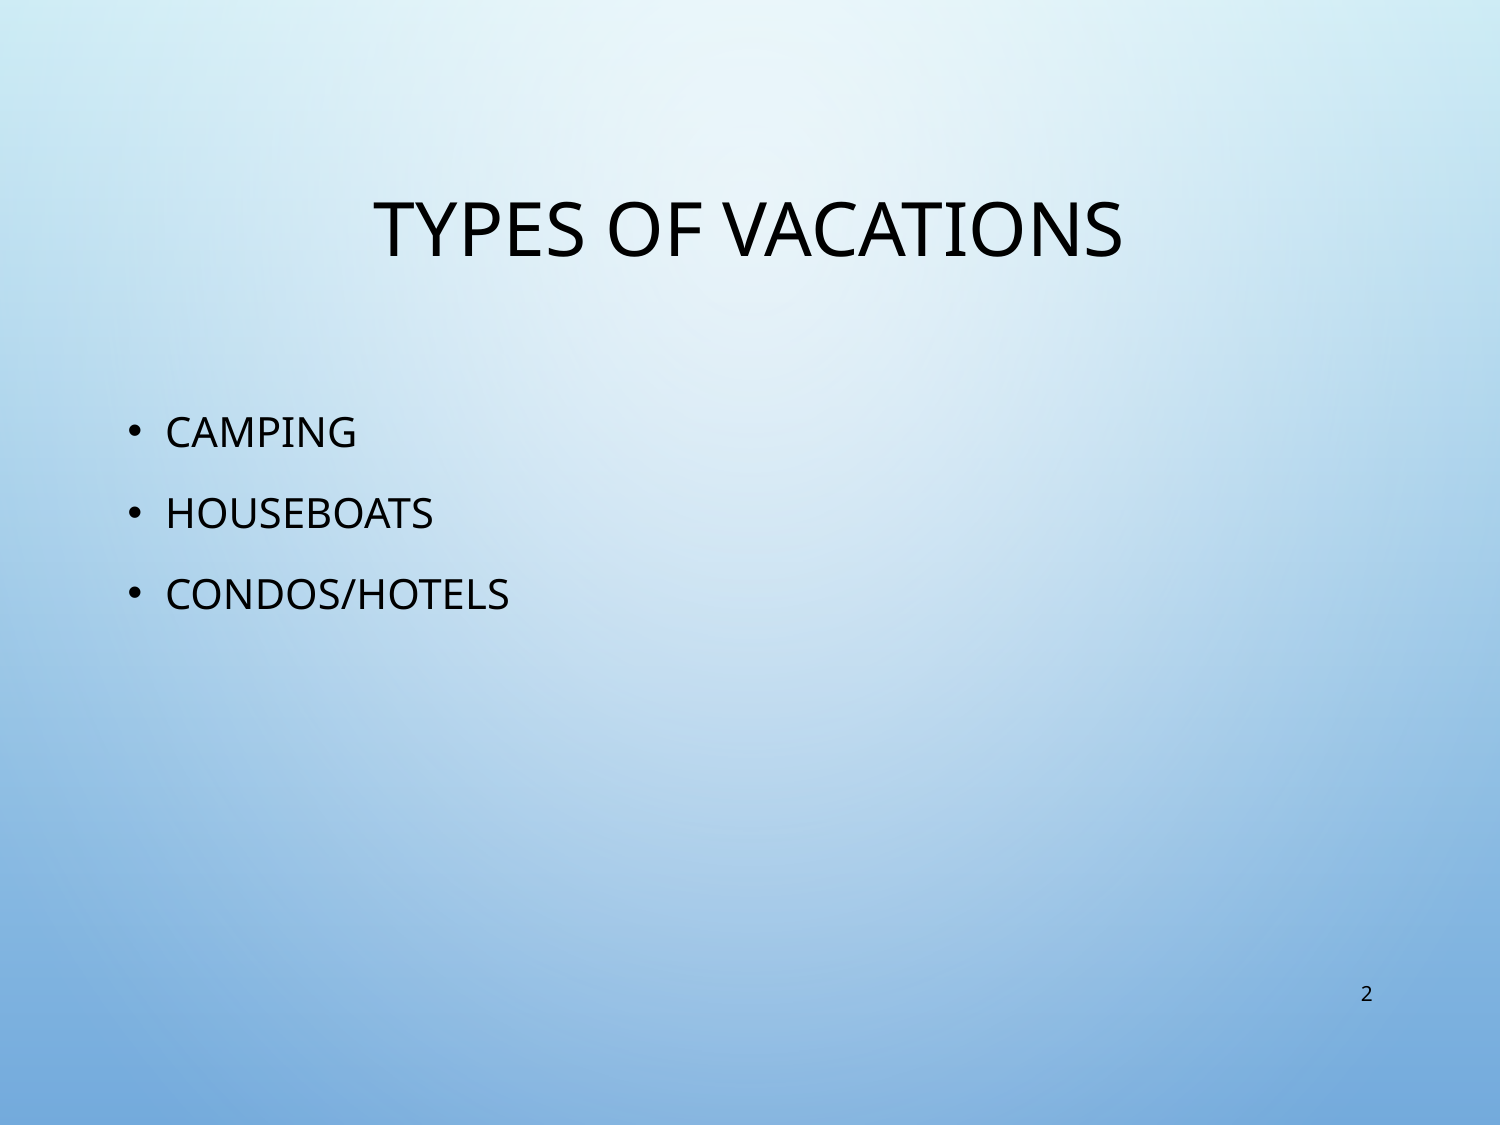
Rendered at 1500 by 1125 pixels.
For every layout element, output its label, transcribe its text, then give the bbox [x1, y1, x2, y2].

title Types of Vacations [112, 101, 1388, 364]
list Camping Houseboats Condos/Hotels [112, 388, 1388, 950]
slide_number 2 [1293, 965, 1388, 1025]
